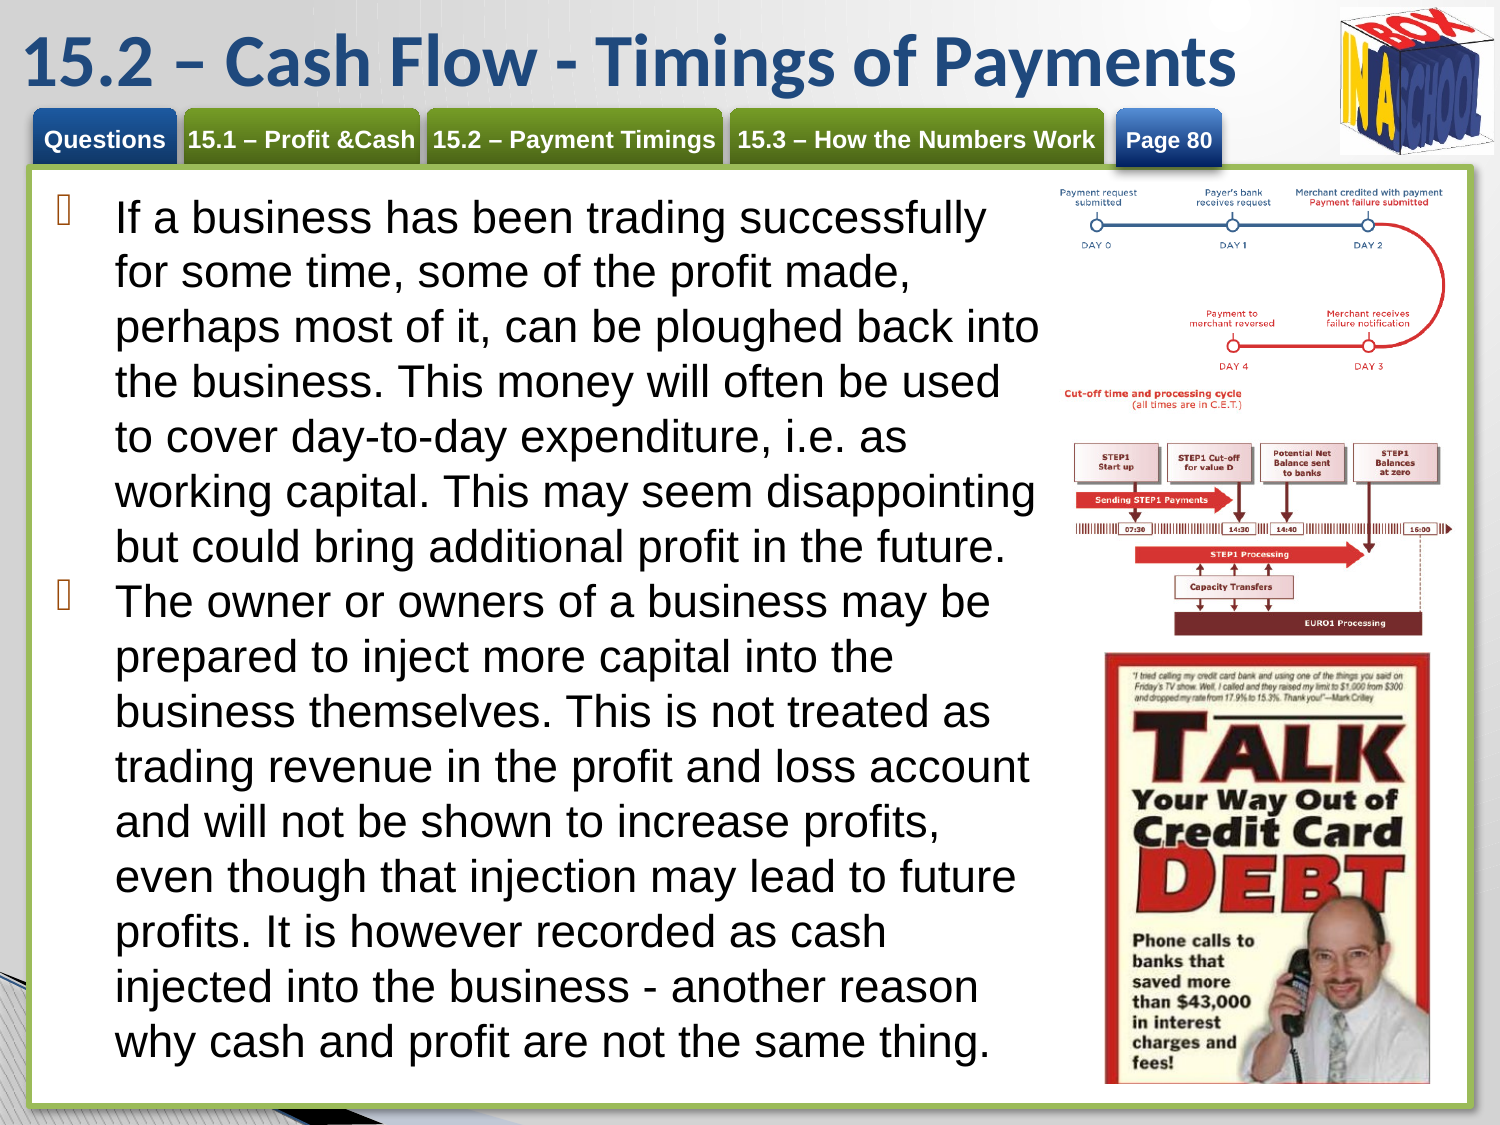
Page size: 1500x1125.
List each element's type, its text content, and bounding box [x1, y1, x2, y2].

picture [281, 1114, 303, 1125]
picture [1056, 183, 1448, 371]
text_box Page 80 [1116, 108, 1223, 168]
picture [1056, 386, 1456, 637]
picture [1340, 7, 1495, 155]
picture [1104, 652, 1431, 1084]
text_box If a business has been trading successfully for some time, some of the profit made, perhaps most of it, can be ploughed back into the business. This money will often be used to cover day-to-day expenditure, i.e. as working capital. This may seem disappointing but could bring additional profit in the future. The owner or owners of a business may be prepared to inject more capital into the business themselves. This is not treated as trading revenue in the profit and loss account and will not be shown to increase profits, even though that injection may lead to future profits. It is however recorded as cash injected into the business - another reason why cash and profit are not the same thing. [41, 179, 1058, 1075]
title 15.2 – Cash Flow - Timings of Payments [5, 11, 1270, 102]
